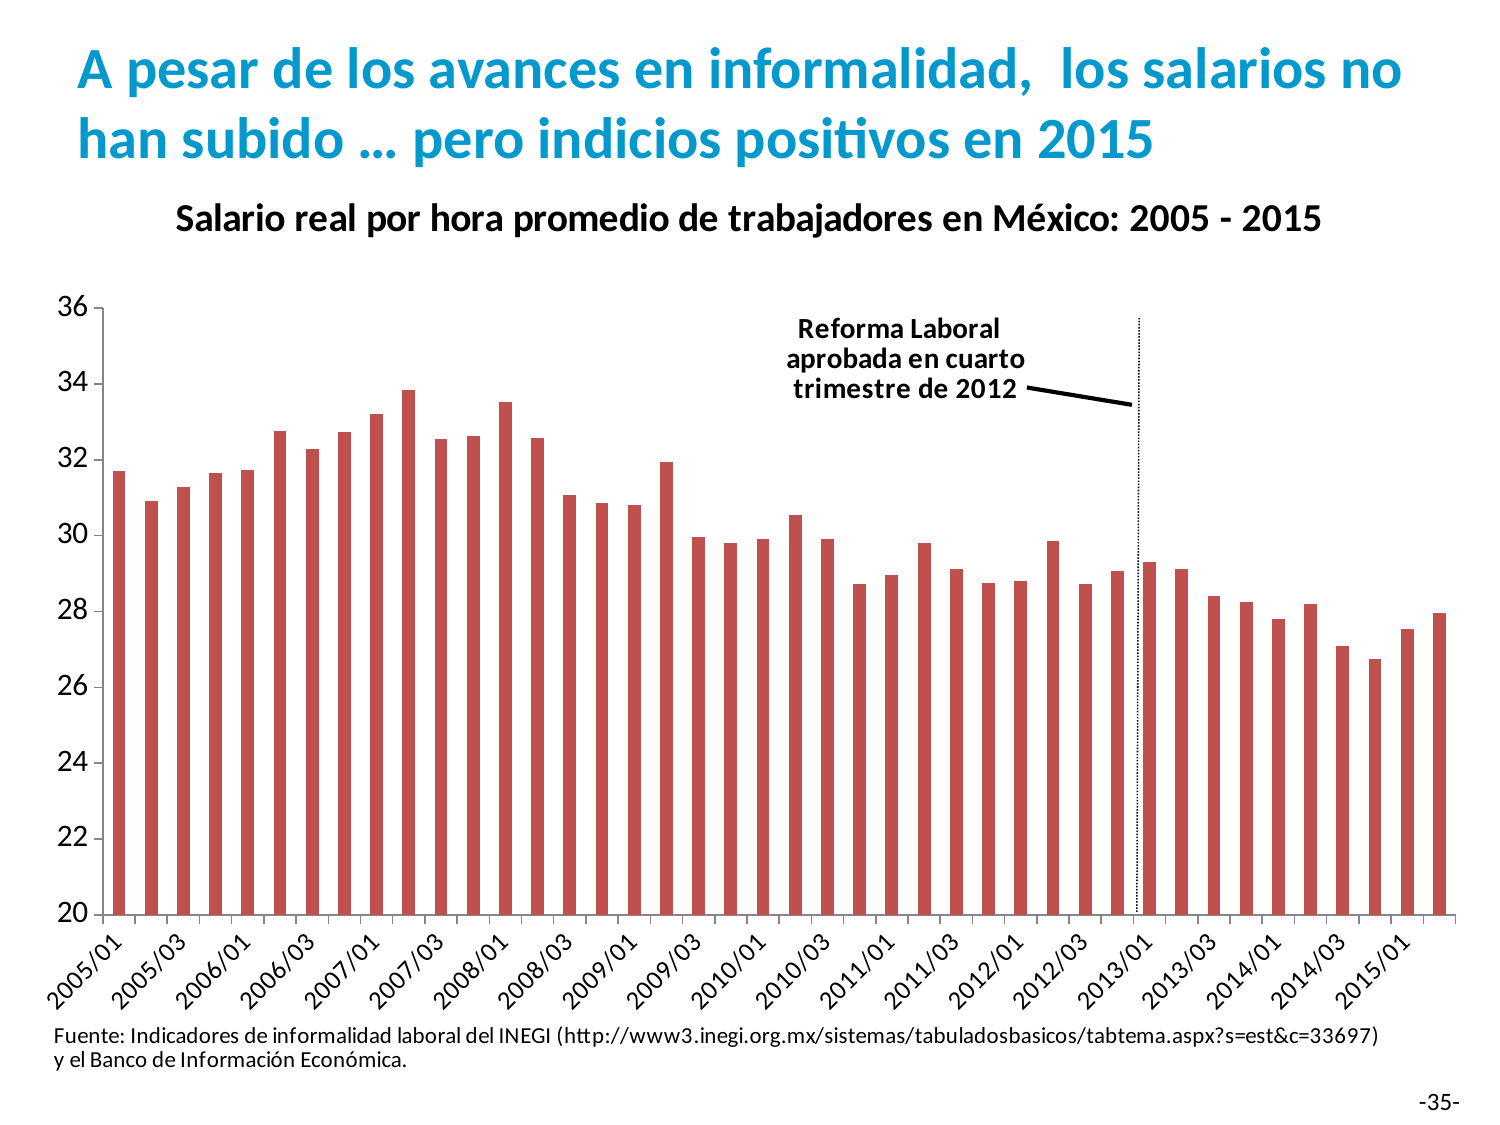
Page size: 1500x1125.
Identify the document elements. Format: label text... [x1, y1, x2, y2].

slide_number -35- [1125, 1077, 1475, 1125]
chart [38, 187, 1462, 1080]
title A pesar de los avances en informalidad, los salarios no han subido … pero indicios positivos en 2015 [62, 50, 1419, 150]
